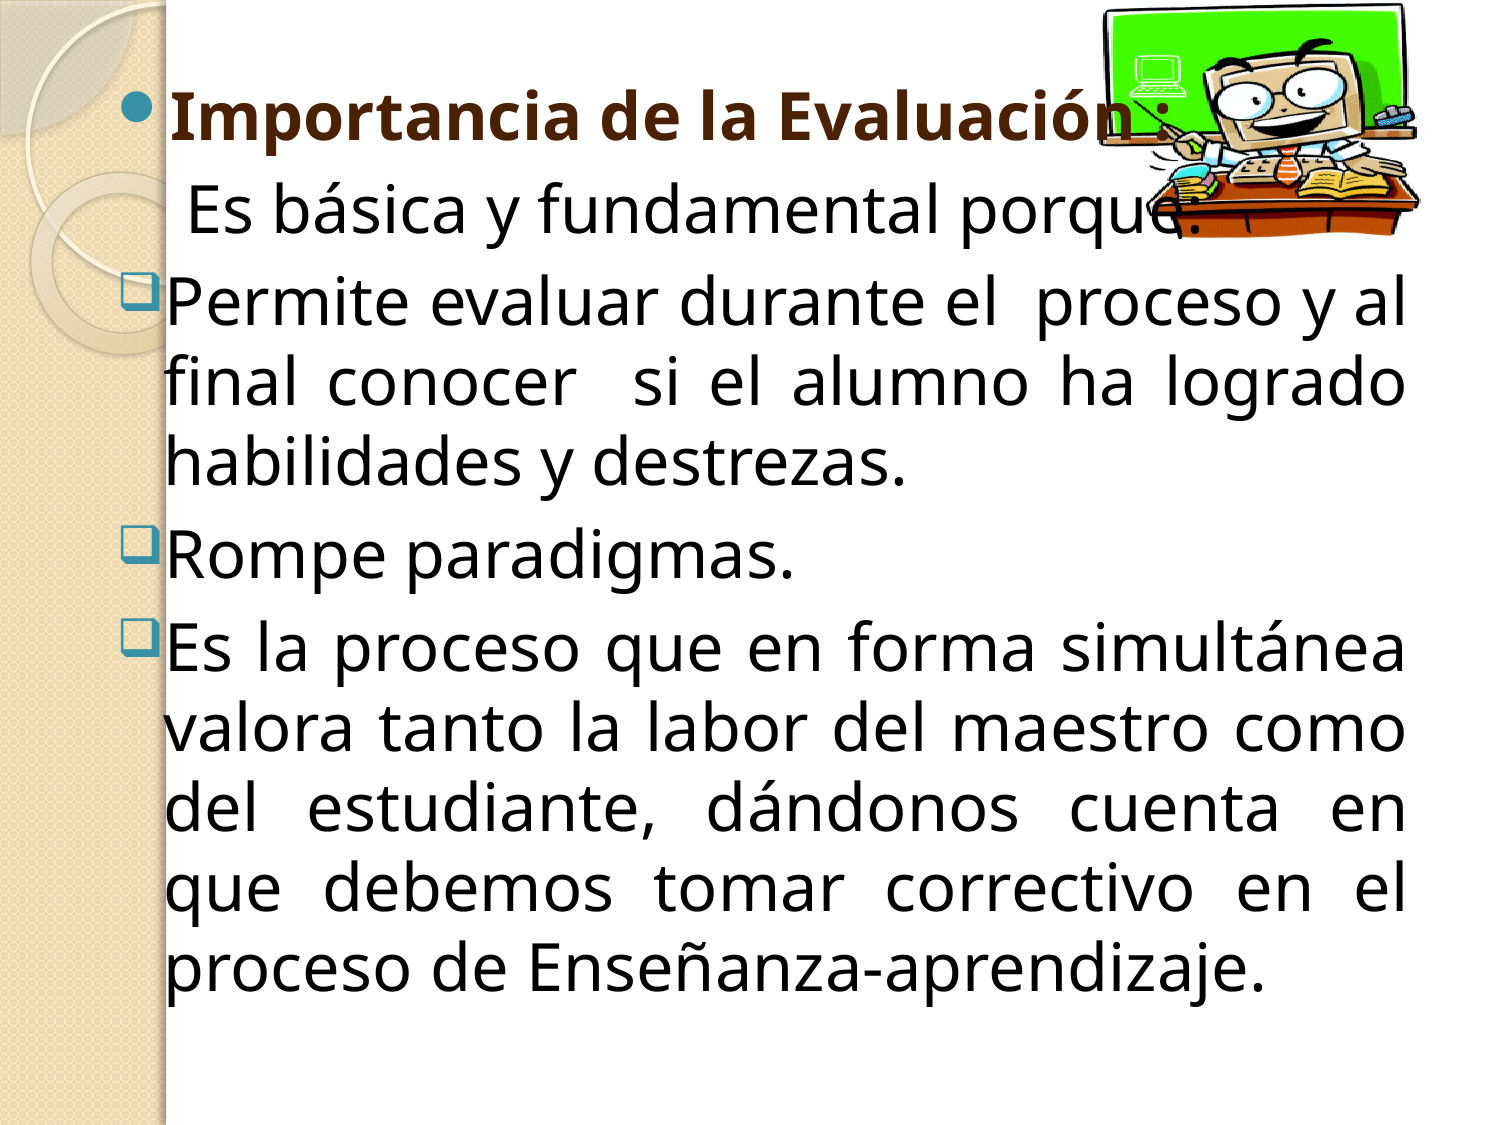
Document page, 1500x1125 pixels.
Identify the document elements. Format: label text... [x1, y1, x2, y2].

list Importancia de la Evaluación : Es básica y fundamental porque: Permite evaluar durante el proceso y al final conocer si el alumno ha logrado habilidades y destrezas. Rompe paradigmas. Es la proceso que en forma simultánea valora tanto la labor del maestro como del estudiante, dándonos cuenta en que debemos tomar correctivo en el proceso de Enseñanza-aprendizaje. [88, 66, 1425, 1071]
picture [1092, 0, 1425, 242]
